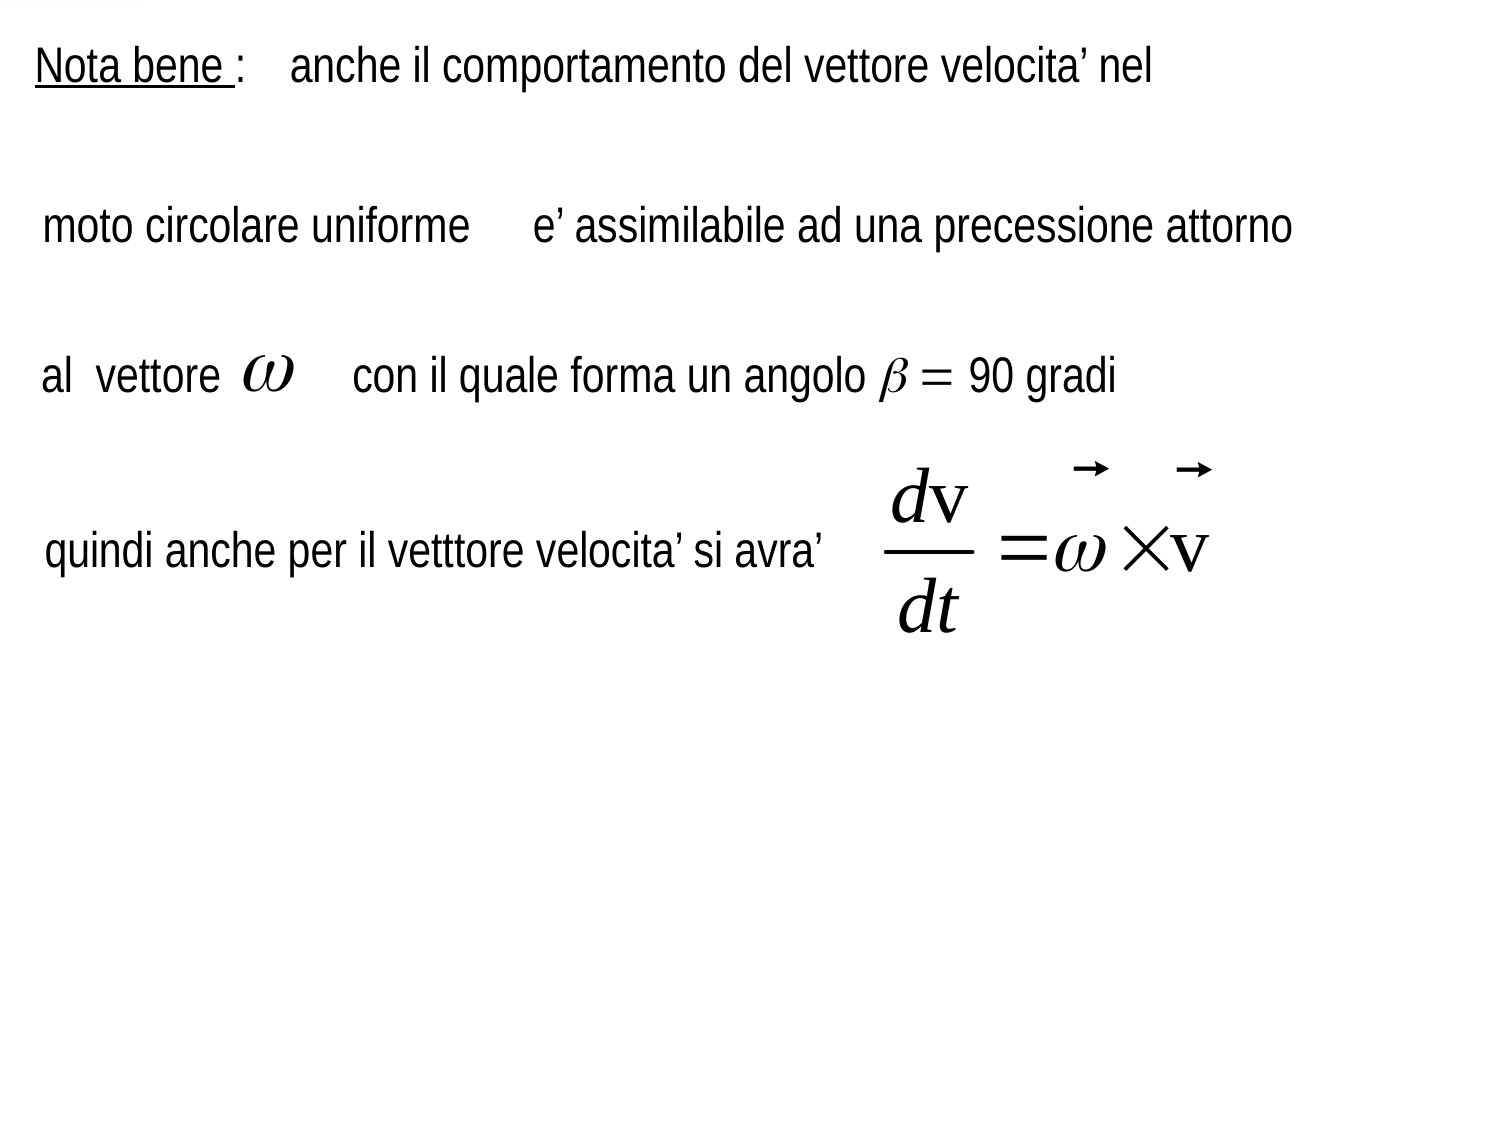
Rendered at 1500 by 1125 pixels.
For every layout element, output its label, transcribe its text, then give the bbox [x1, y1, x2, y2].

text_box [872, 447, 1226, 651]
text_box e’ assimilabile ad una precessione attorno [518, 185, 1310, 260]
text_box anche il comportamento del vettore velocita’ nel [275, 24, 1275, 100]
text_box Nota bene : [19, 24, 273, 100]
text_box moto circolare uniforme [27, 185, 486, 260]
text_box quindi anche per il vetttore velocita’ si avra’ [18, 510, 861, 585]
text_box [24, 319, 309, 412]
text_box con il quale forma un angolo b = 90 gradi [337, 335, 1250, 410]
